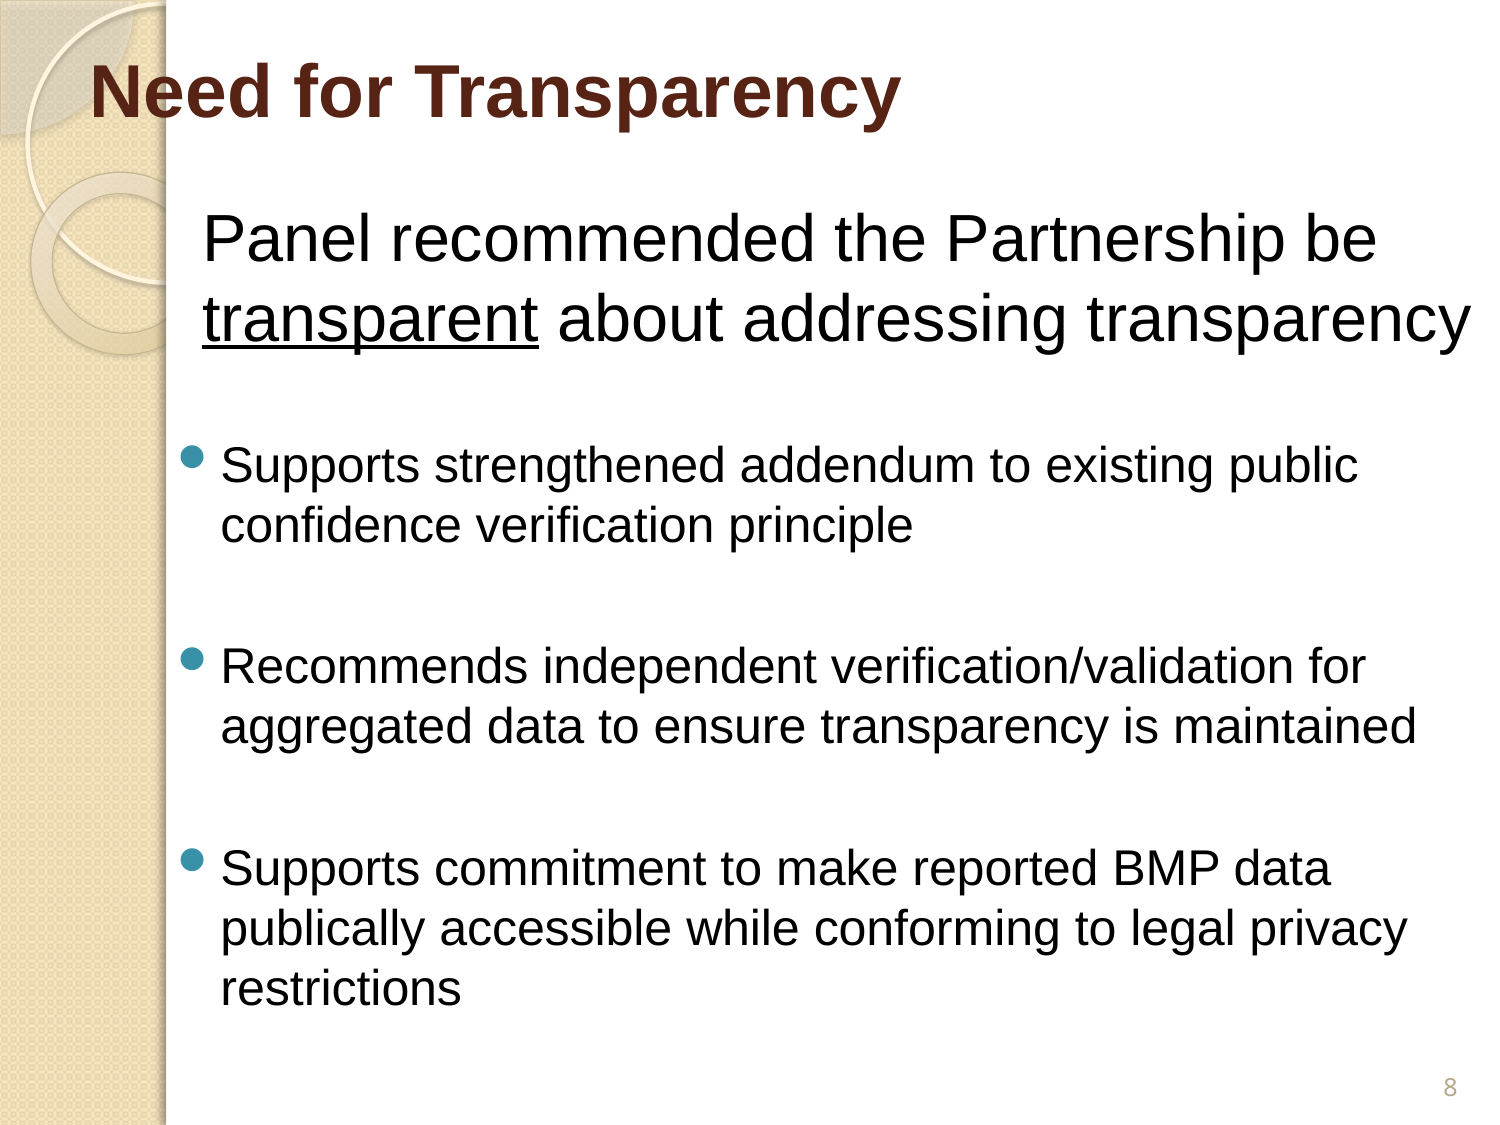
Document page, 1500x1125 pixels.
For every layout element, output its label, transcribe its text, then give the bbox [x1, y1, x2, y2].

slide_number 8 [1413, 1034, 1488, 1113]
title Need for Transparency [75, 0, 1425, 175]
text_box Panel recommended the Partnership be transparent about addressing transparency [187, 187, 1500, 363]
list Supports strengthened addendum to existing public confidence verification principle Recommends independent verification/validation for aggregated data to ensure transparency is maintained Supports commitment to make reported BMP data publically accessible while conforming to legal privacy restrictions [150, 425, 1438, 1038]
